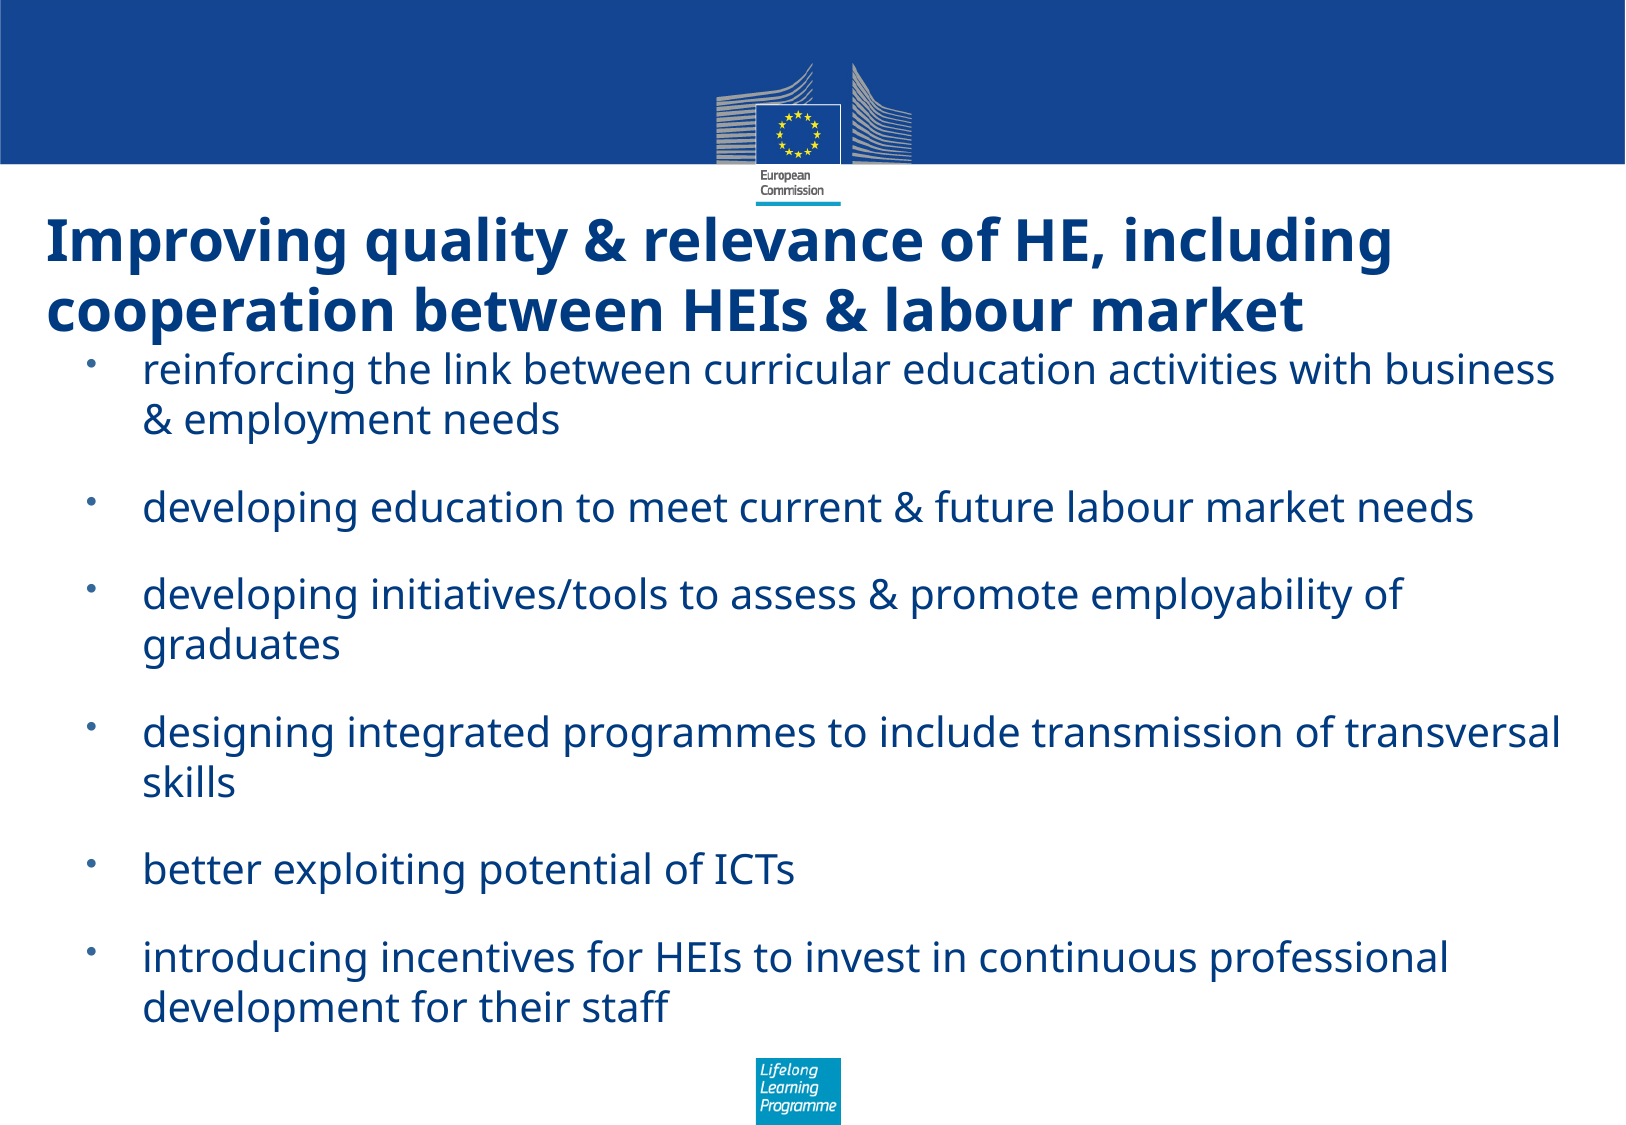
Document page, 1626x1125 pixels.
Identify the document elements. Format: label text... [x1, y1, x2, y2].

list reinforcing the link between curricular education activities with business & employment needs developing education to meet current & future labour market needs developing initiatives/tools to assess & promote employability of graduates designing integrated programmes to include transmission of transversal skills better exploiting potential of ICTs introducing incentives for HEIs to invest in continuous professional development for their staff [70, 335, 1601, 1006]
picture [0, 0, 1625, 1125]
picture [810, 1070, 816, 1078]
picture [785, 1102, 792, 1109]
picture [780, 1104, 788, 1113]
picture [826, 1102, 834, 1111]
picture [775, 1086, 782, 1093]
title Improving quality & relevance of HE, including cooperation between HEIs & labour market [30, 195, 1625, 305]
